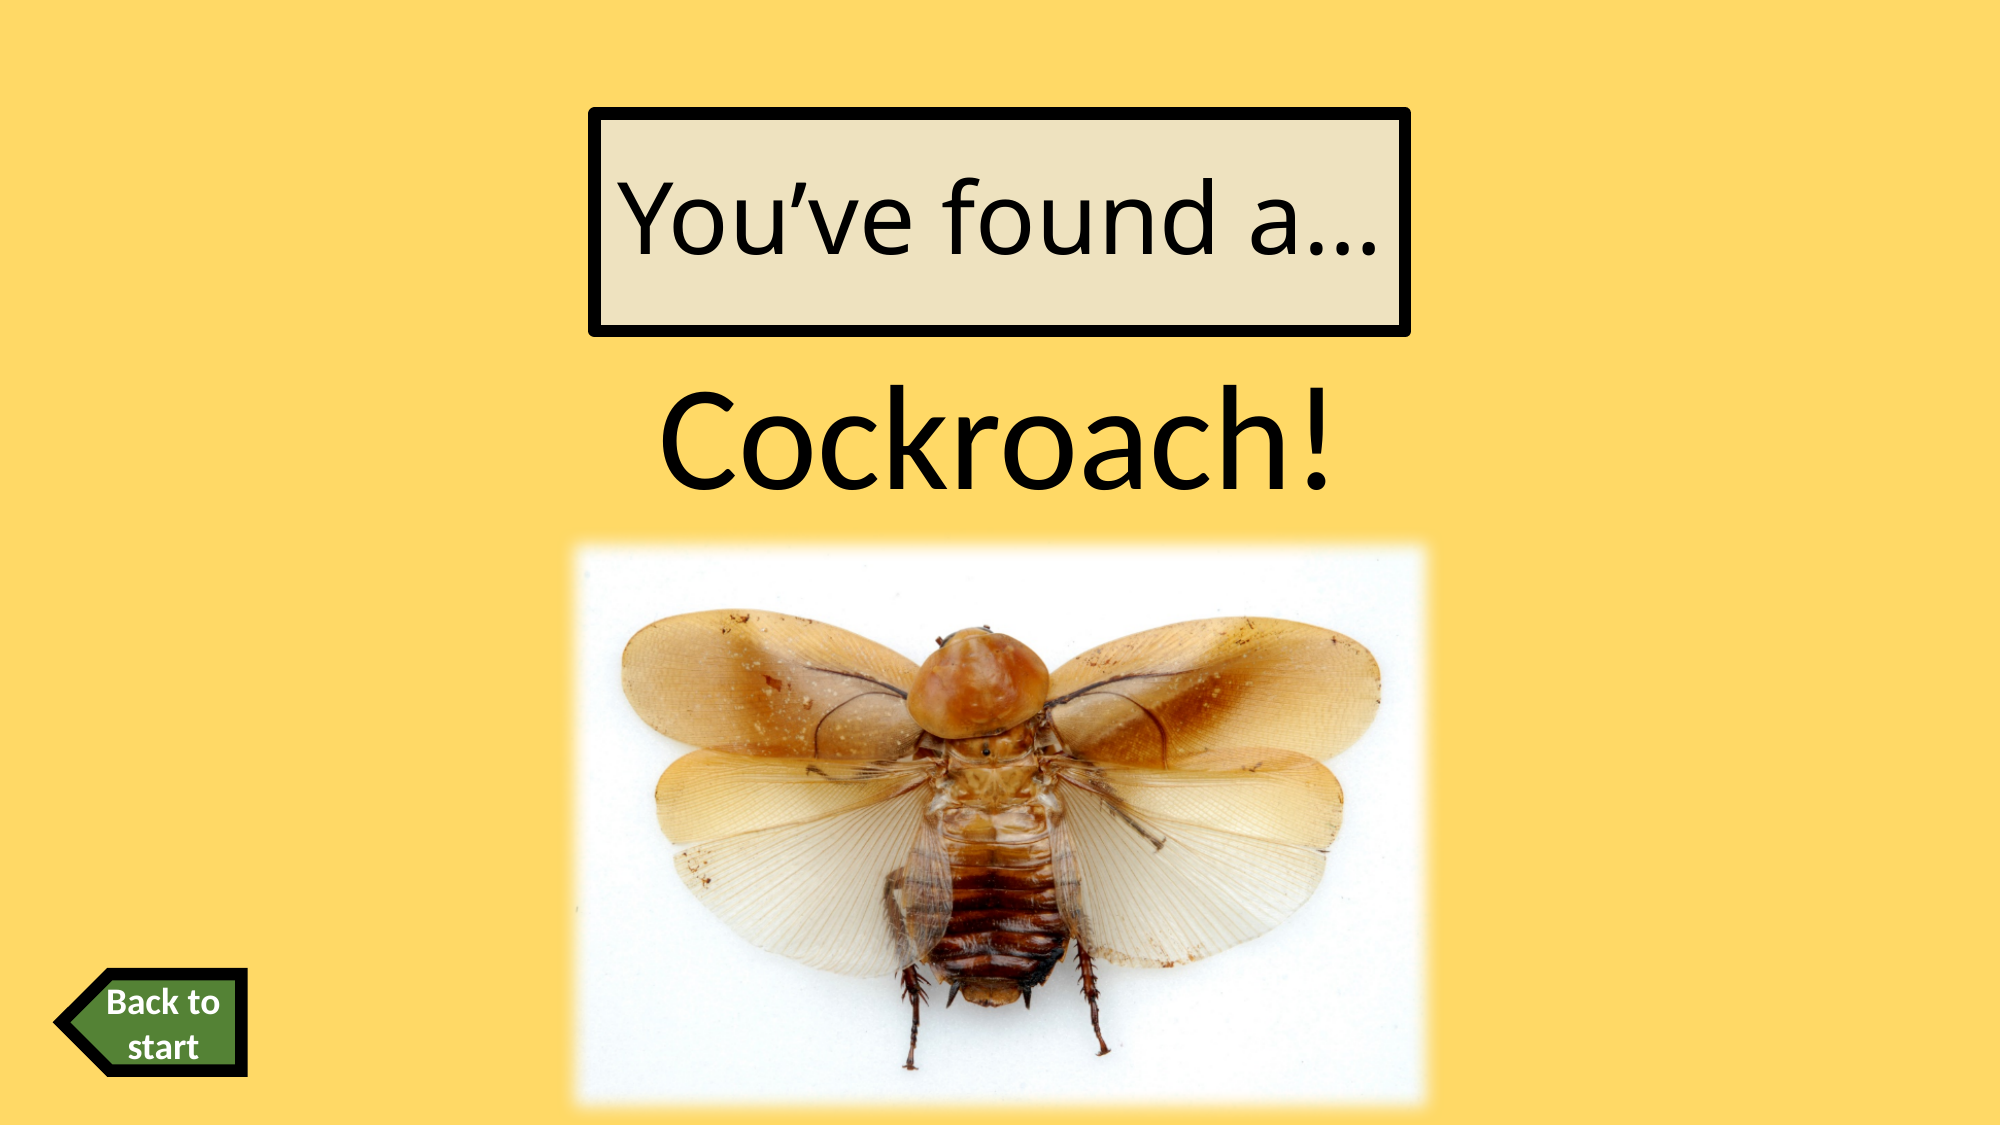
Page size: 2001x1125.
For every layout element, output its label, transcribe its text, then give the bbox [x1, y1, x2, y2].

text_box Cockroach! [392, 332, 1608, 527]
picture [556, 527, 1443, 1125]
text_box Back to start [60, 973, 243, 1072]
title You’ve found a… [594, 113, 1406, 331]
